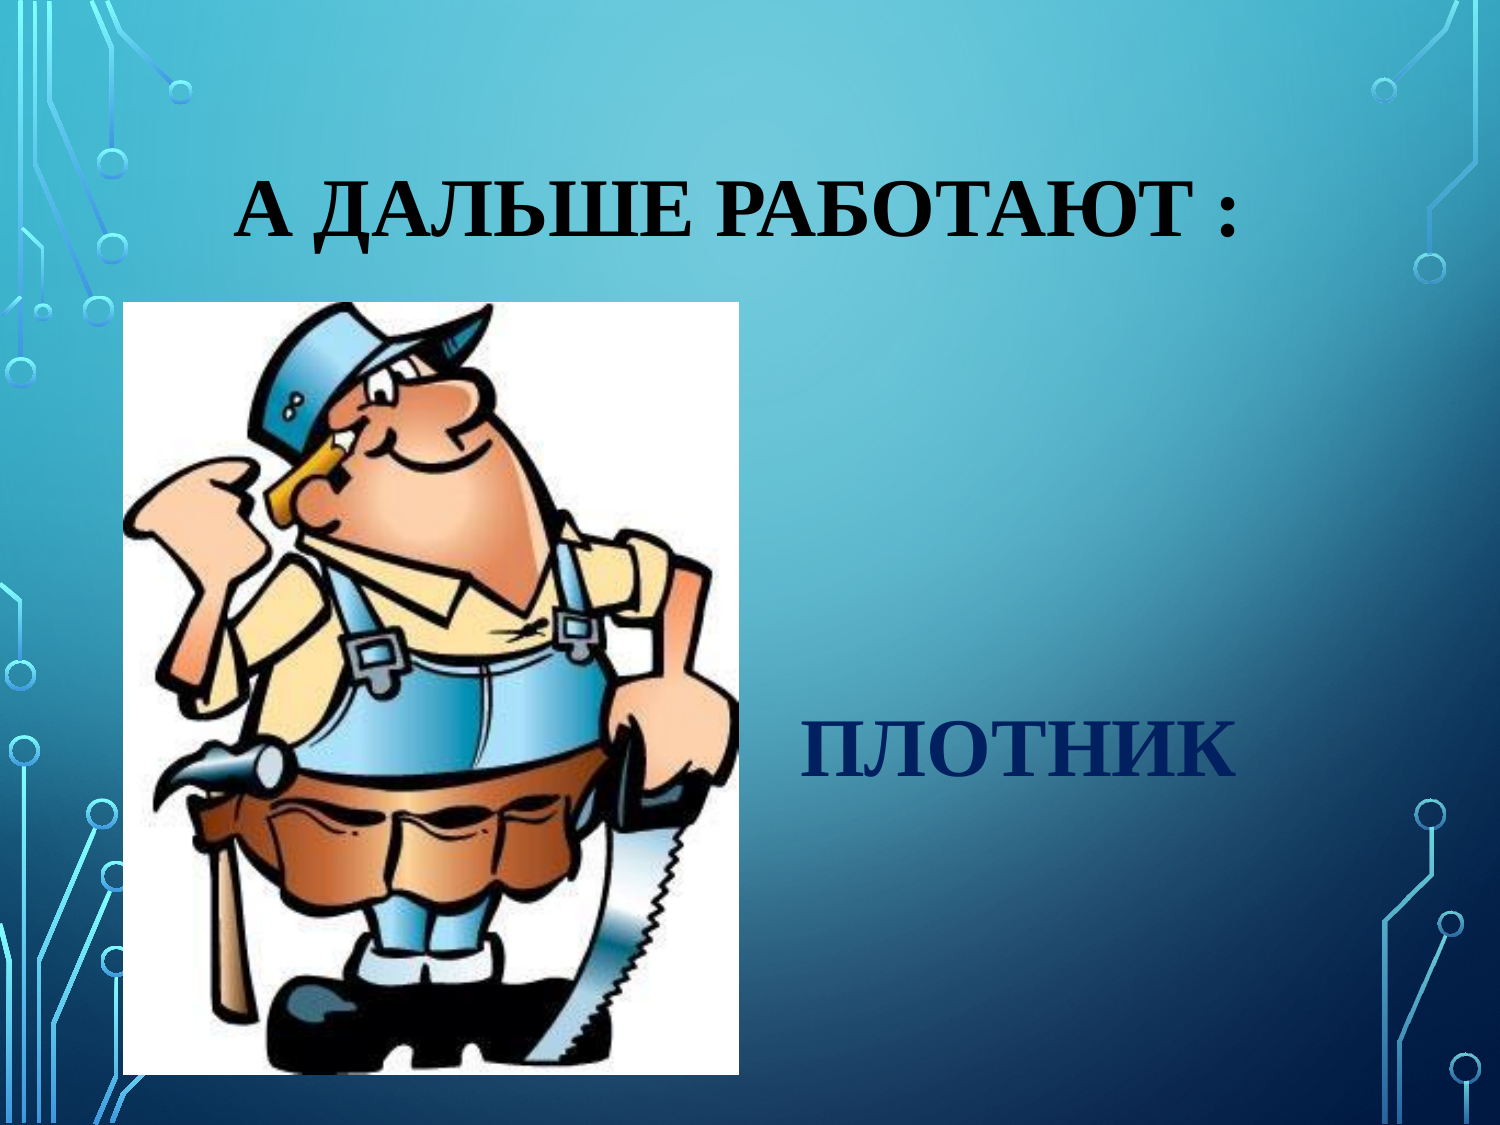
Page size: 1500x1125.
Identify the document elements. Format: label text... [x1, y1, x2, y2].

title А Дальше работают : плотник [128, 19, 1348, 941]
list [123, 302, 739, 1075]
